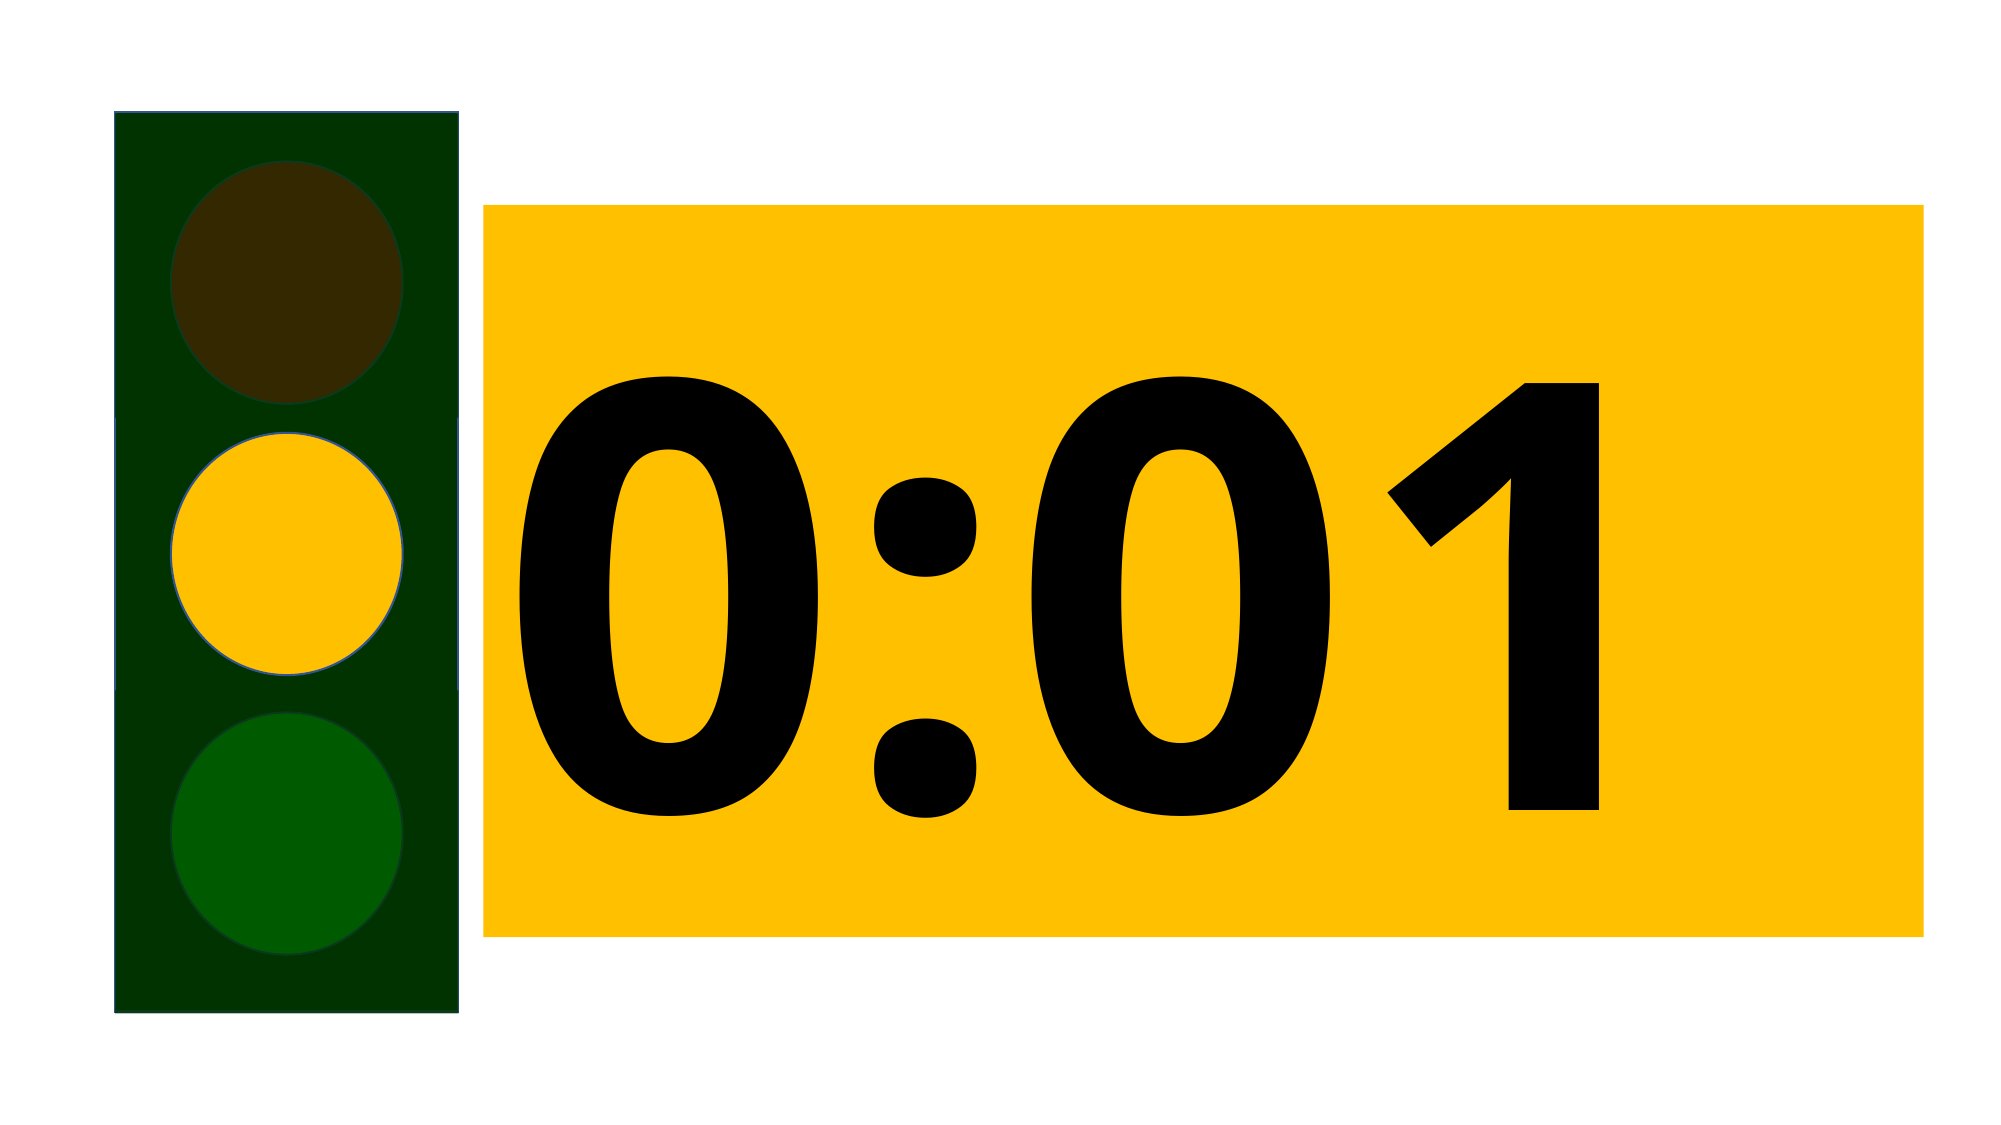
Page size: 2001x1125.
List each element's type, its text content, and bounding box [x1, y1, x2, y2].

text_box [114, 689, 459, 1014]
text_box [169, 431, 404, 677]
text_box [114, 112, 459, 419]
text_box [114, 419, 459, 689]
text_box 0:01 [483, 204, 1924, 938]
